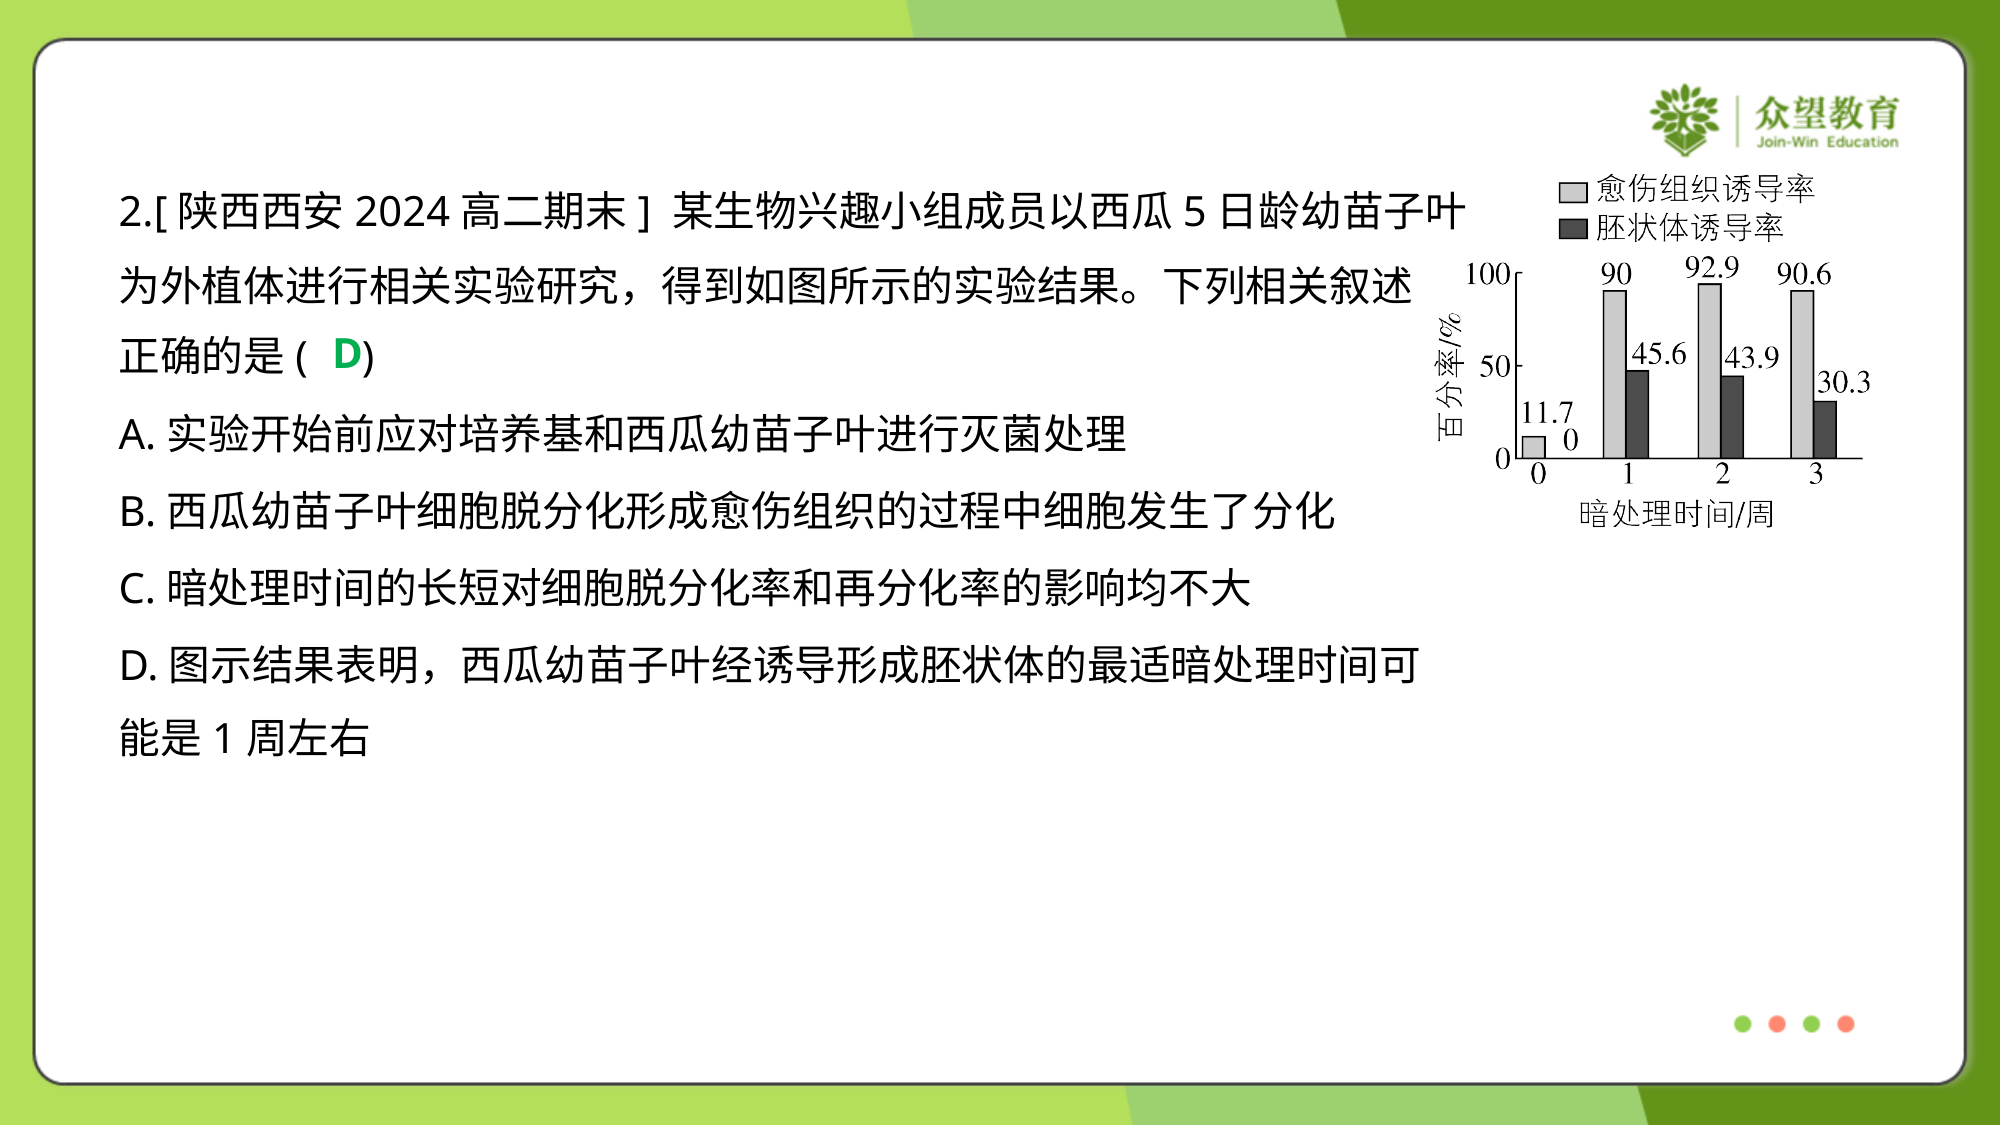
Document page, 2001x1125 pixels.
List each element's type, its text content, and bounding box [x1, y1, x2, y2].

picture [0, 0, 2000, 1125]
text_box D [315, 306, 380, 371]
text_box 2.[陕西西安2024高二期末] 某生物兴趣小组成员以西瓜5日龄幼苗子叶 为外植体进行相关实验研究，得到如图所示的实验结果。下列相关叙述 正确的是( ) [118, 159, 1422, 373]
text_box A.实验开始前应对培养基和西瓜幼苗子叶进行灭菌处理 B.西瓜幼苗子叶细胞脱分化形成愈伤组织的过程中细胞发生了分化 C.暗处理时间的长短对细胞脱分化率和再分化率的影响均不大 D.图示结果表明，西瓜幼苗子叶经诱导形成胚状体的最适暗处理时间可 能是1周左右 [118, 382, 1422, 755]
